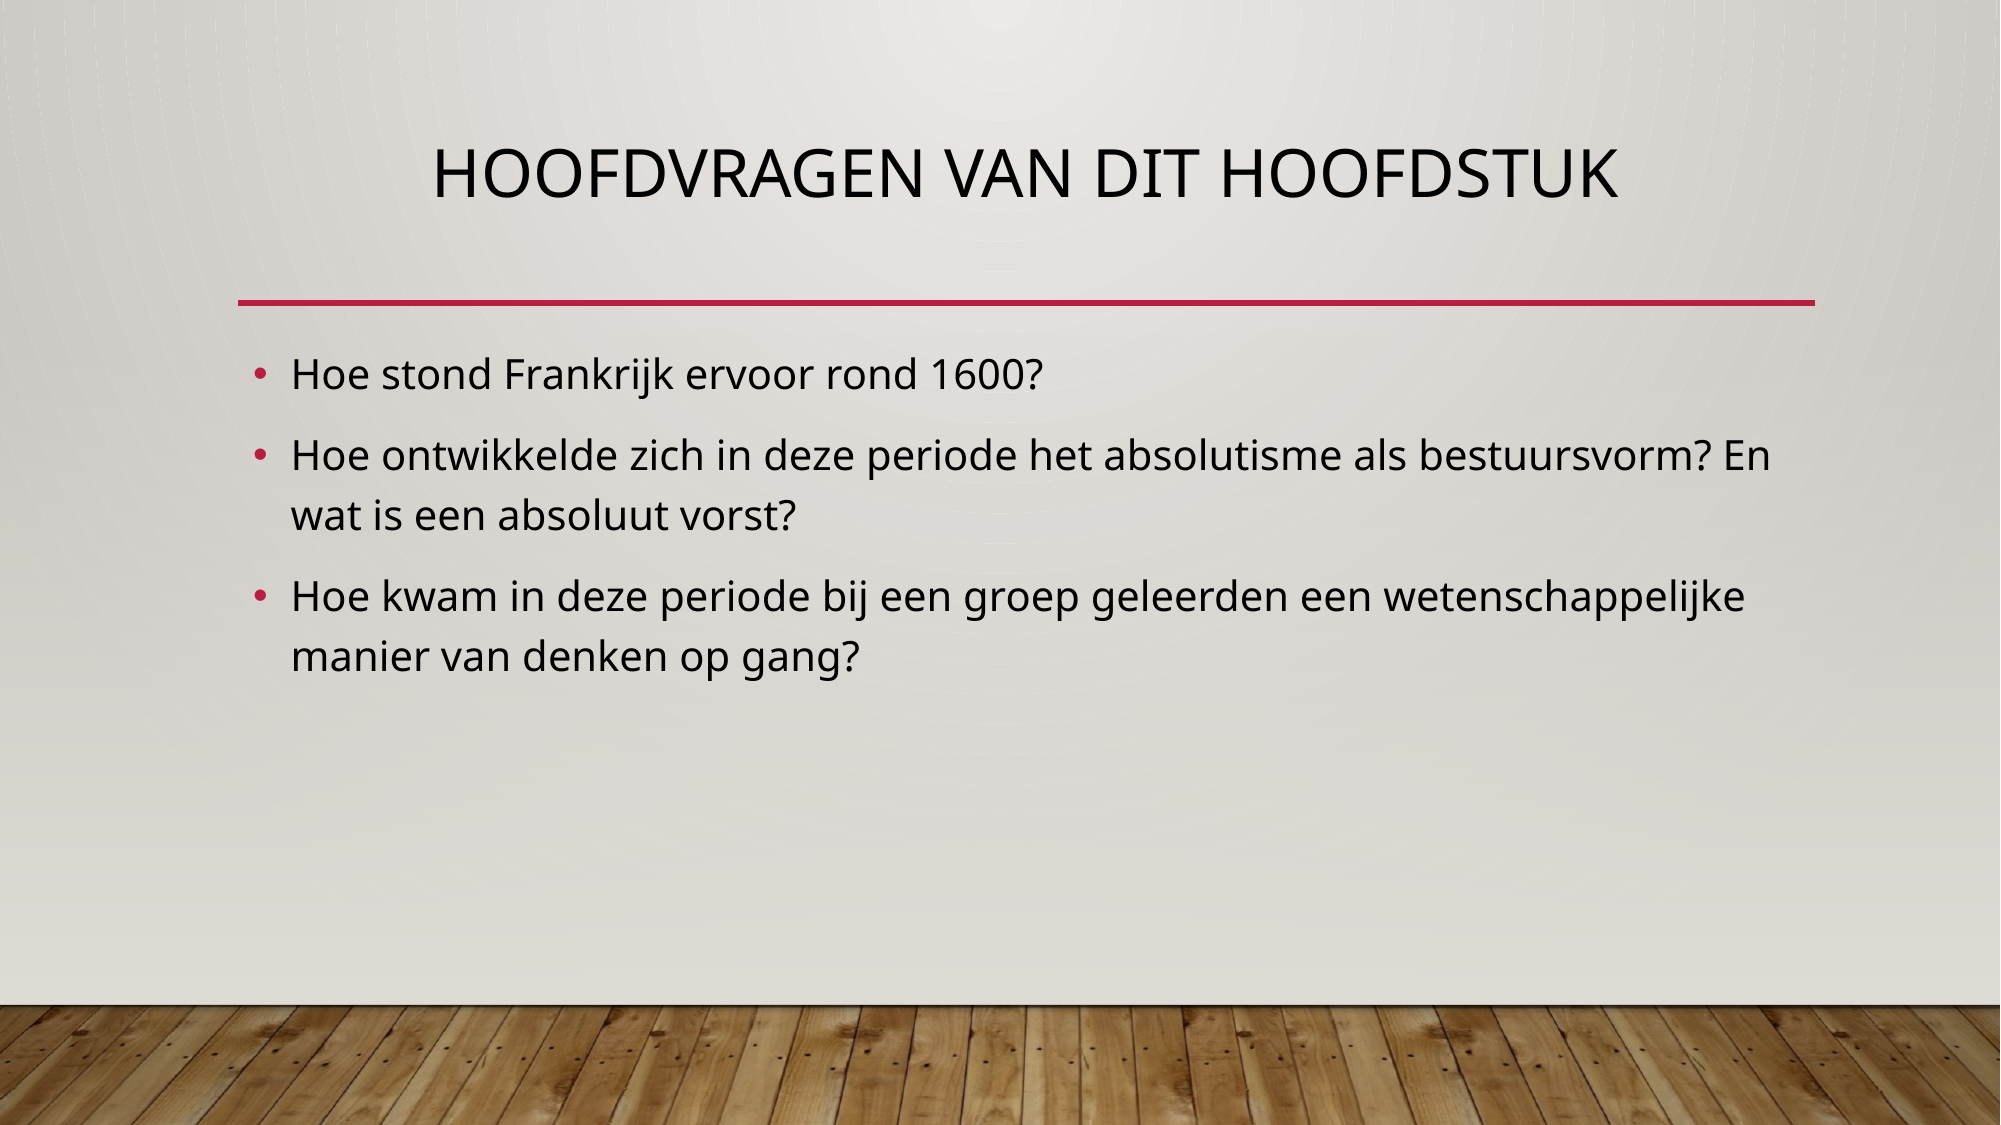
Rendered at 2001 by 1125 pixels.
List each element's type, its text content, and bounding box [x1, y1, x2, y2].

title Hoofdvragen van dit hoofdstuk [238, 131, 1814, 305]
list Hoe stond Frankrijk ervoor rond 1600? Hoe ontwikkelde zich in deze periode het absolutisme als bestuursvorm? En wat is een absoluut vorst? Hoe kwam in deze periode bij een groep geleerden een wetenschappelijke manier van denken op gang? [238, 330, 1814, 897]
picture [0, 1005, 2000, 1125]
